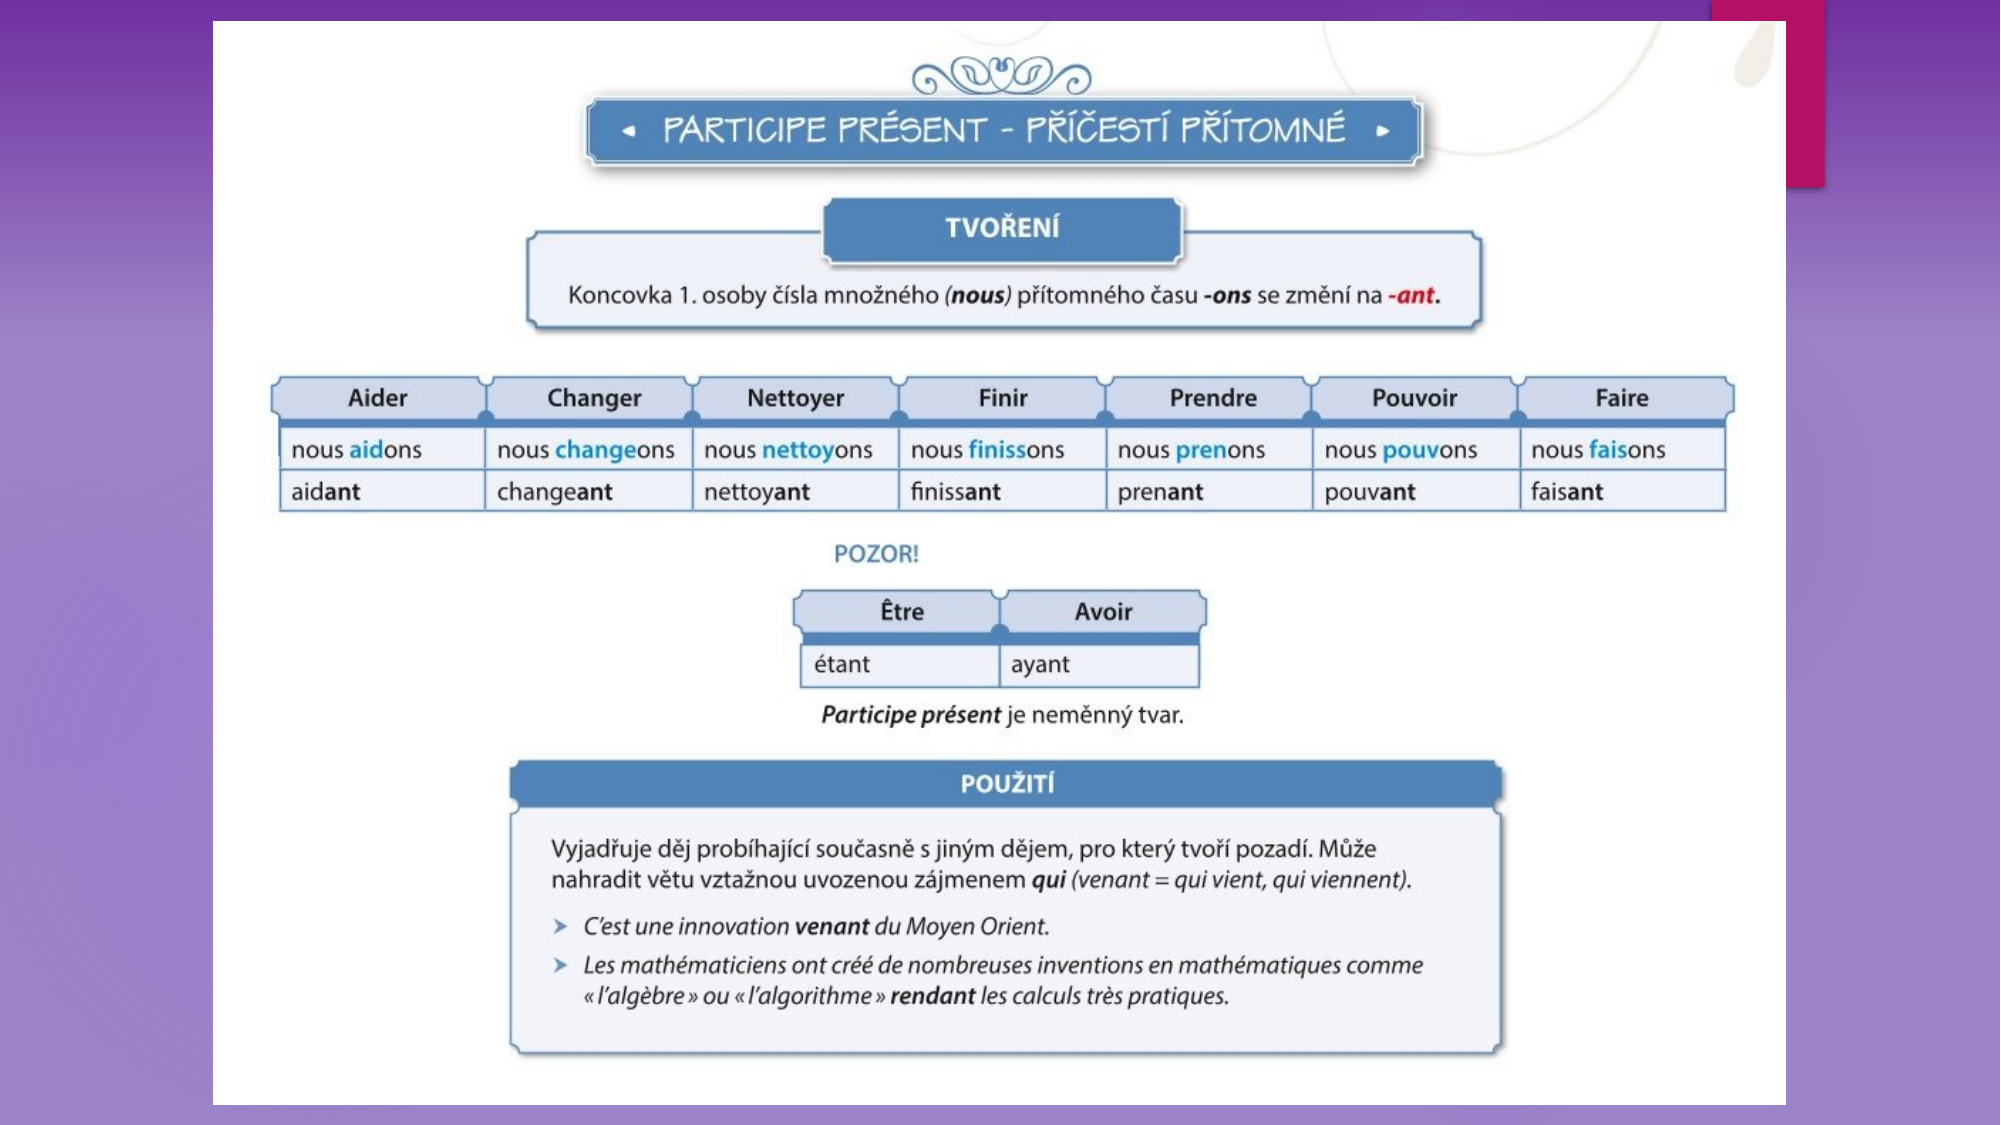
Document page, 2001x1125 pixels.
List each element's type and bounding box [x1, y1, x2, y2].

picture [0, 0, 1786, 1125]
